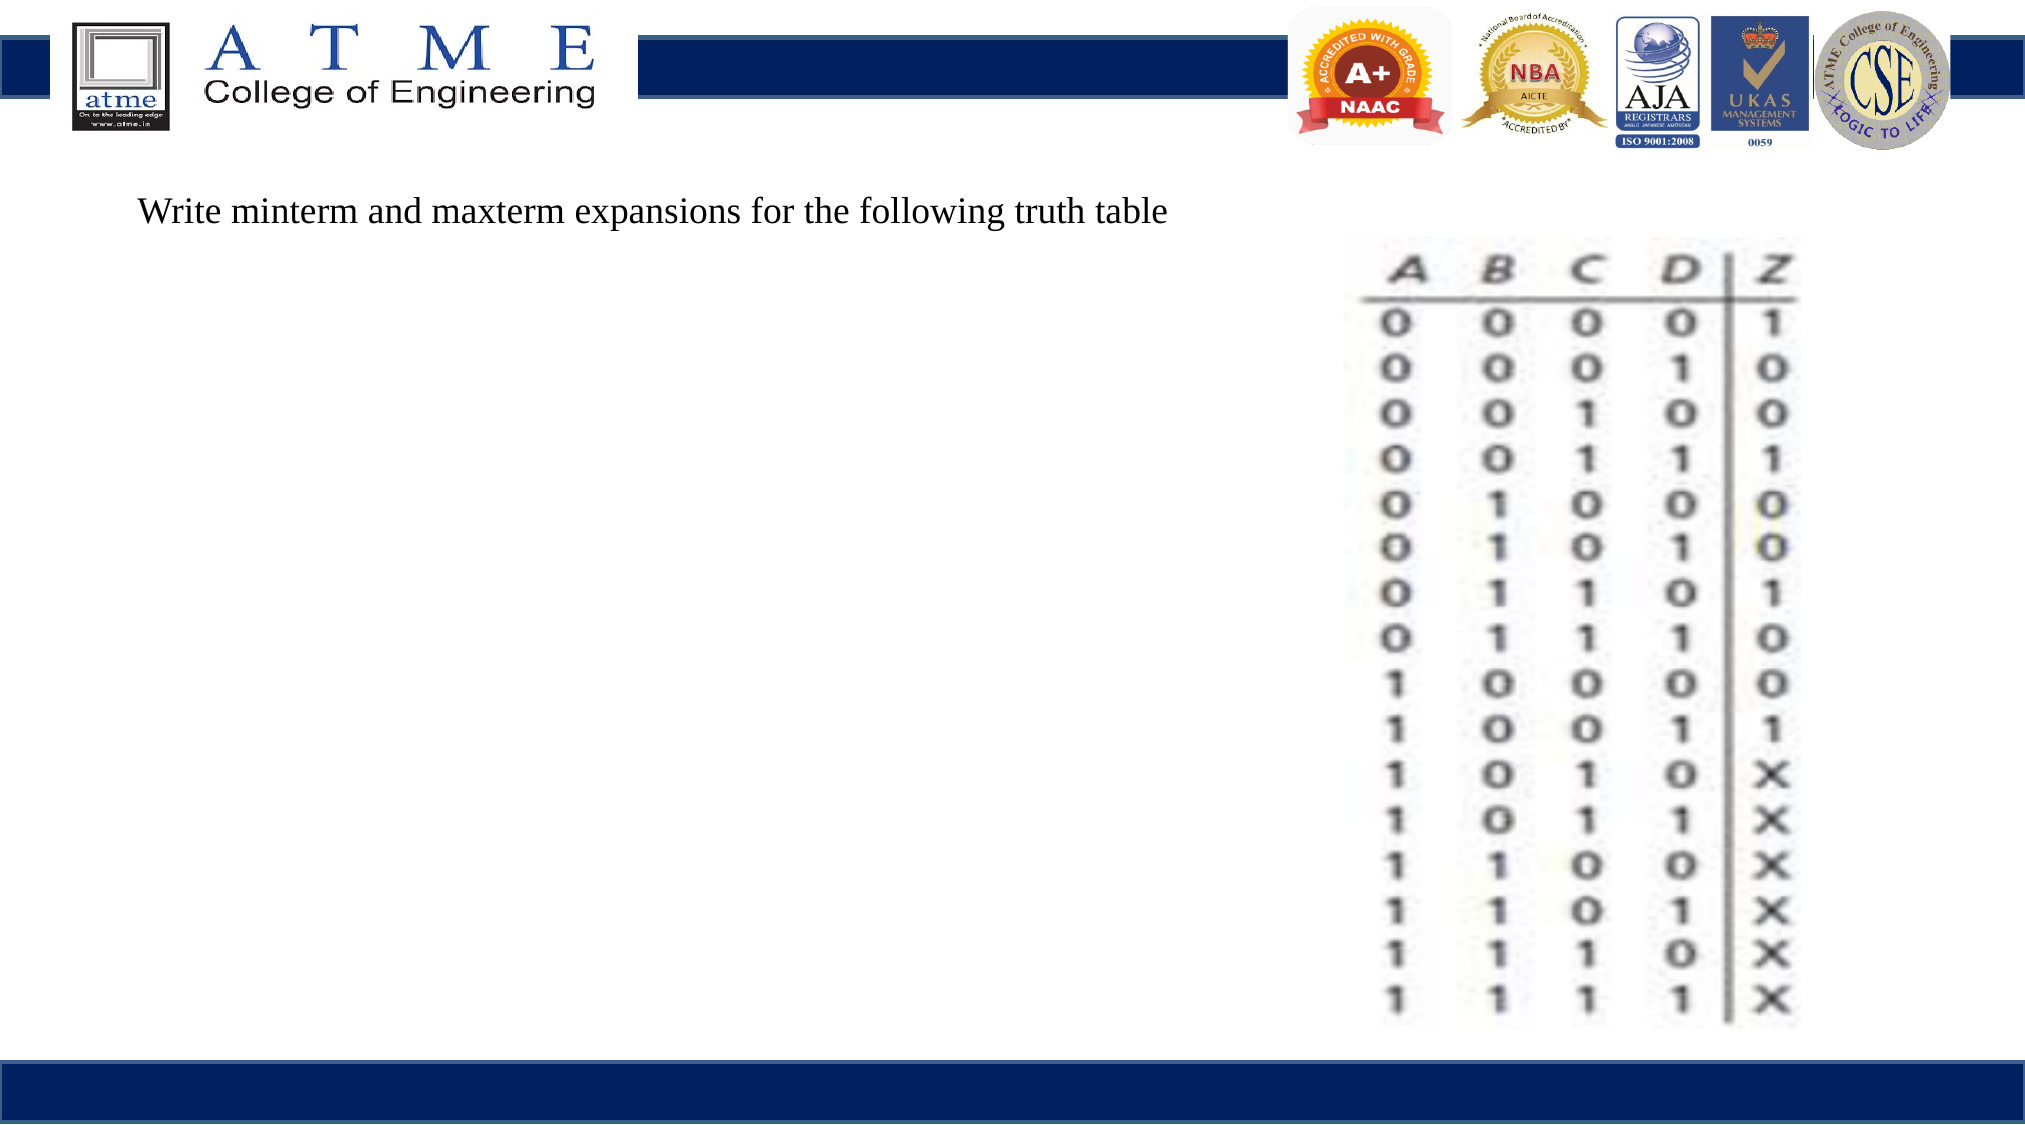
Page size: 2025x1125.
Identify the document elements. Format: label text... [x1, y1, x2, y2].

picture [1814, 9, 1951, 151]
picture [1324, 237, 1832, 1033]
picture [1287, 6, 1813, 150]
picture [50, 0, 638, 150]
text_box Write minterm and maxterm expansions for the following truth table [122, 178, 1188, 238]
